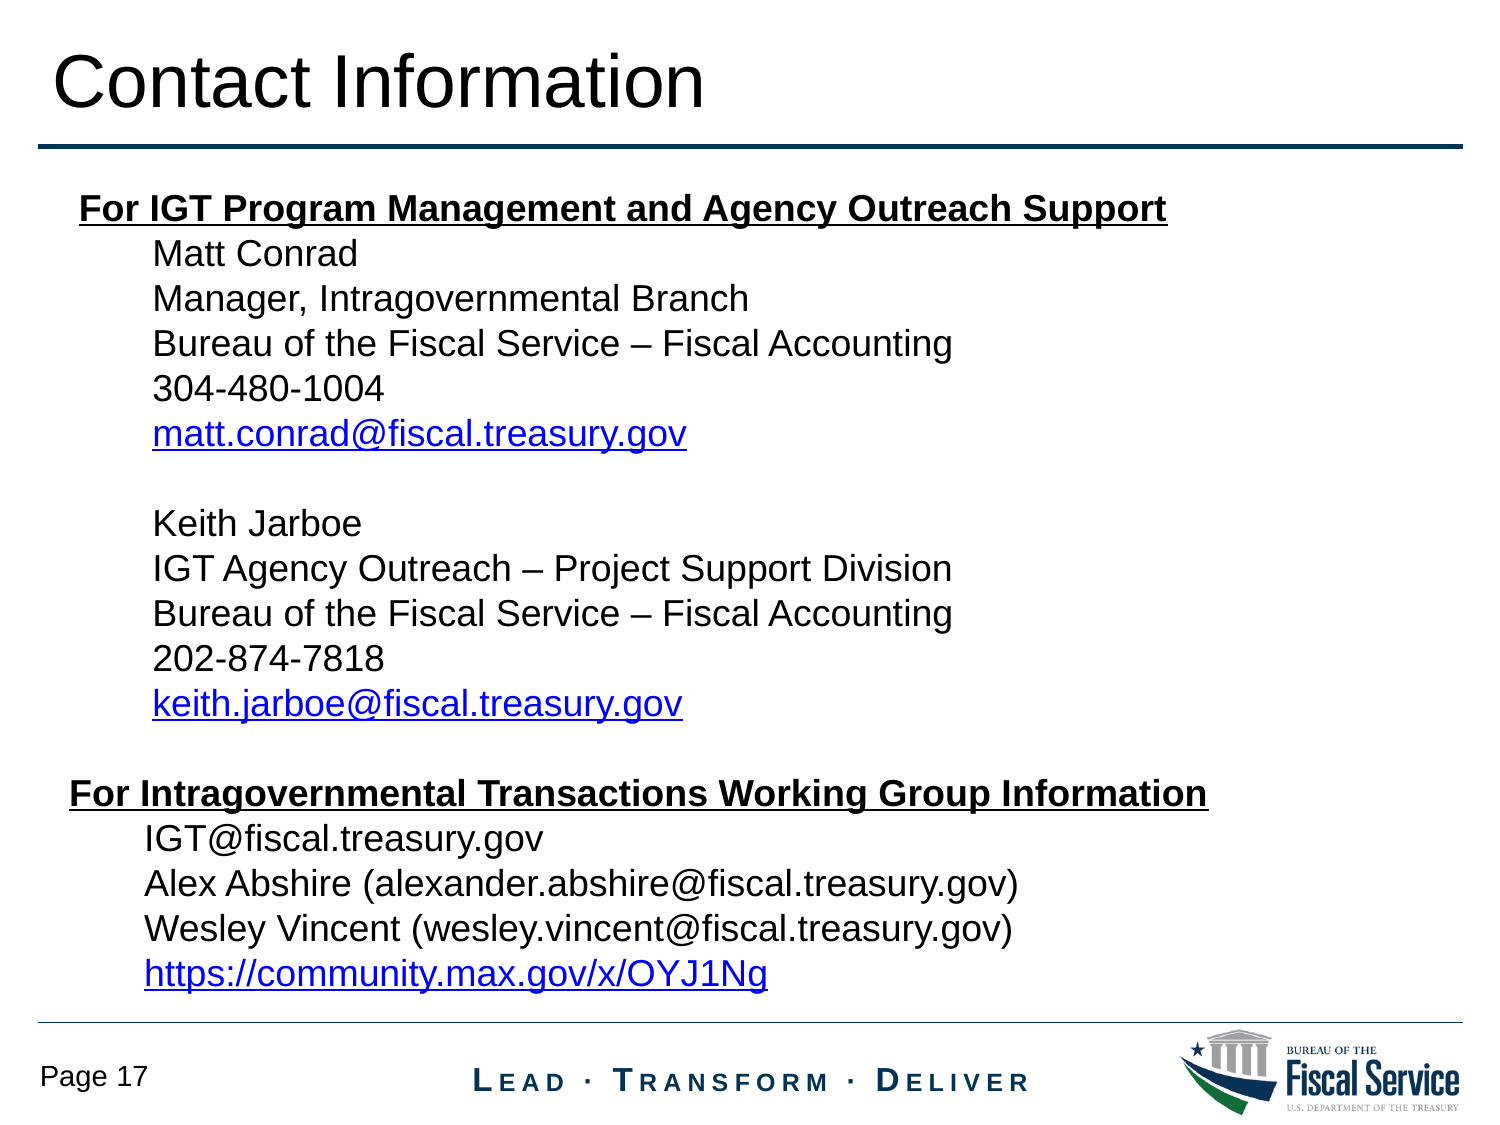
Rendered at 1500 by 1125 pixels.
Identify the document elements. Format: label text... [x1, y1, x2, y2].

picture [1175, 1042, 1463, 1118]
text_box For IGT Program Management and Agency Outreach Support Matt Conrad Manager, Intragovernmental Branch Bureau of the Fiscal Service – Fiscal Accounting 304-480-1004 matt.conrad@fiscal.treasury.gov Keith Jarboe IGT Agency Outreach – Project Support Division Bureau of the Fiscal Service – Fiscal Accounting 202-874-7818 keith.jarboe@fiscal.treasury.gov For Intragovernmental Transactions Working Group Information IGT@fiscal.treasury.gov Alex Abshire (alexander.abshire@fiscal.treasury.gov) Wesley Vincent (wesley.vincent@fiscal.treasury.gov) https://community.max.gov/x/OYJ1Ng [54, 176, 1475, 1042]
list Contact Information [37, 24, 1463, 138]
